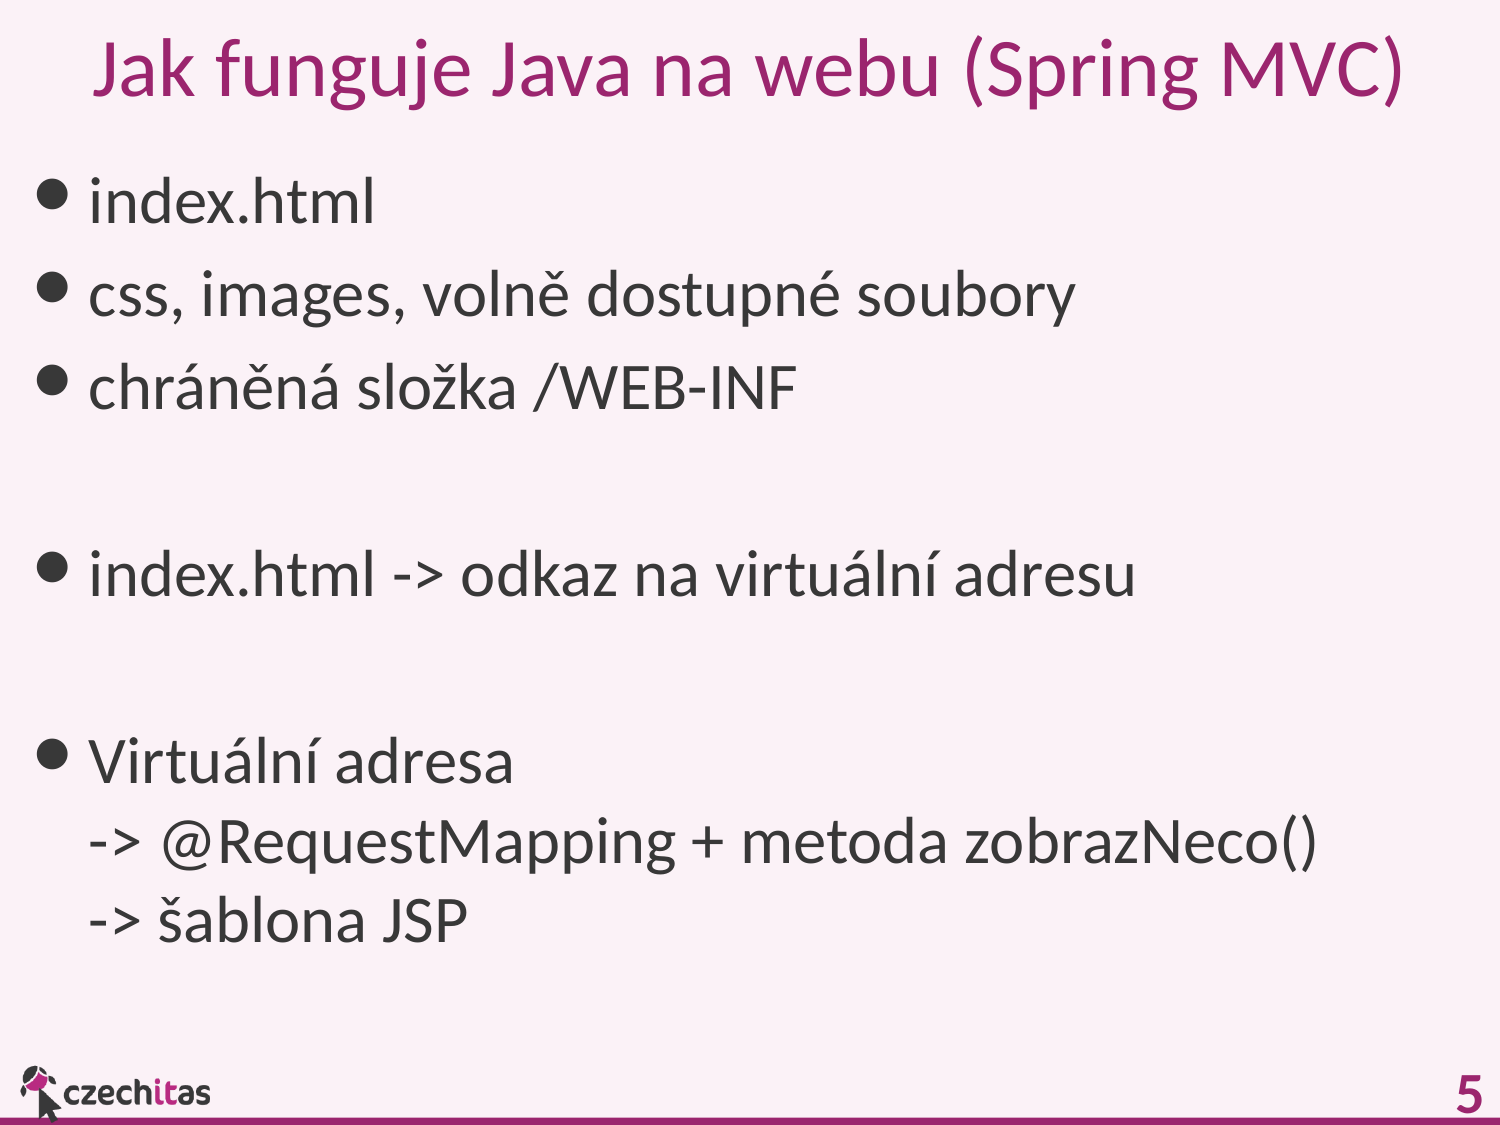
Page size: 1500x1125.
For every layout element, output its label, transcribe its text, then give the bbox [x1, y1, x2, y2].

title Jak funguje Java na webu (Spring MVC) [75, 0, 1425, 126]
picture [20, 1065, 210, 1123]
slide_number 5 [1149, 1062, 1500, 1118]
list index.html css, images, volně dostupné soubory chráněná složka /WEB-INF index.html -> odkaz na virtuální adresu Virtuální adresa -> @RequestMapping + metoda zobrazNeco() -> šablona JSP [17, 149, 1483, 1047]
